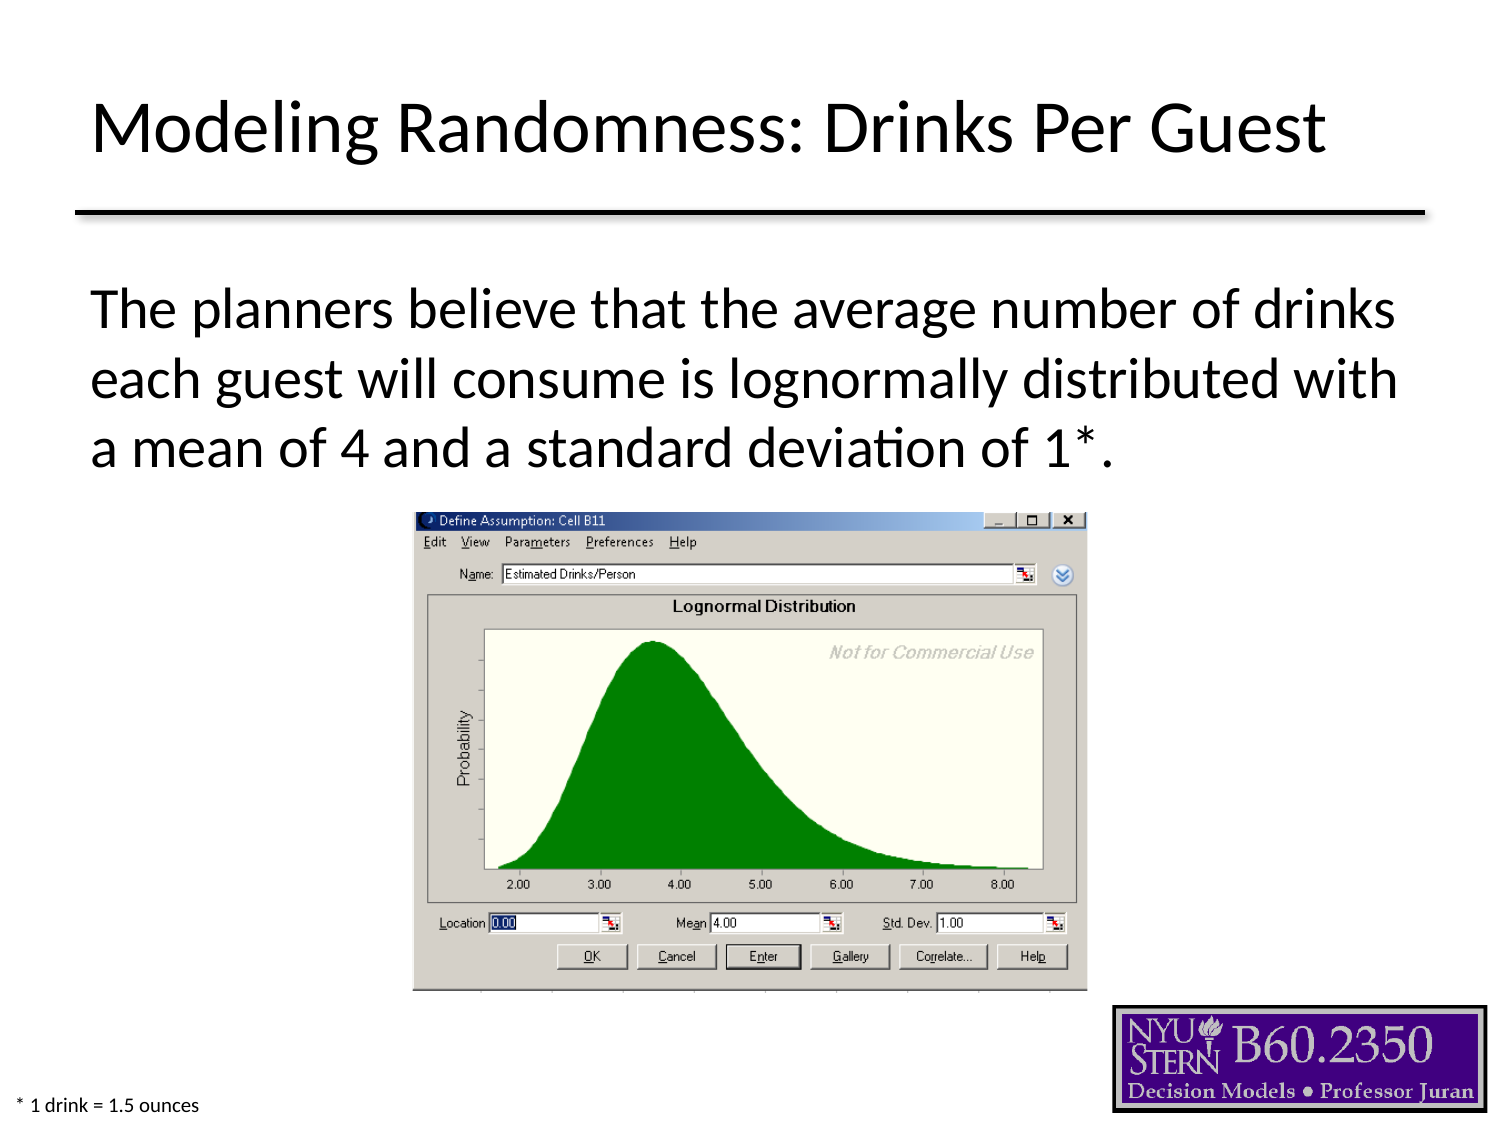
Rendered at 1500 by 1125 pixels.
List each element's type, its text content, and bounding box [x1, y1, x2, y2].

list The planners believe that the average number of drinks each guest will consume is lognormally distributed with a mean of 4 and a standard deviation of 1*. [75, 262, 1425, 1050]
picture [412, 512, 1088, 993]
picture [1112, 1005, 1488, 1113]
text_box * 1 drink = 1.5 ounces [0, 1084, 563, 1125]
title Modeling Randomness: Drinks Per Guest [75, 45, 1425, 200]
